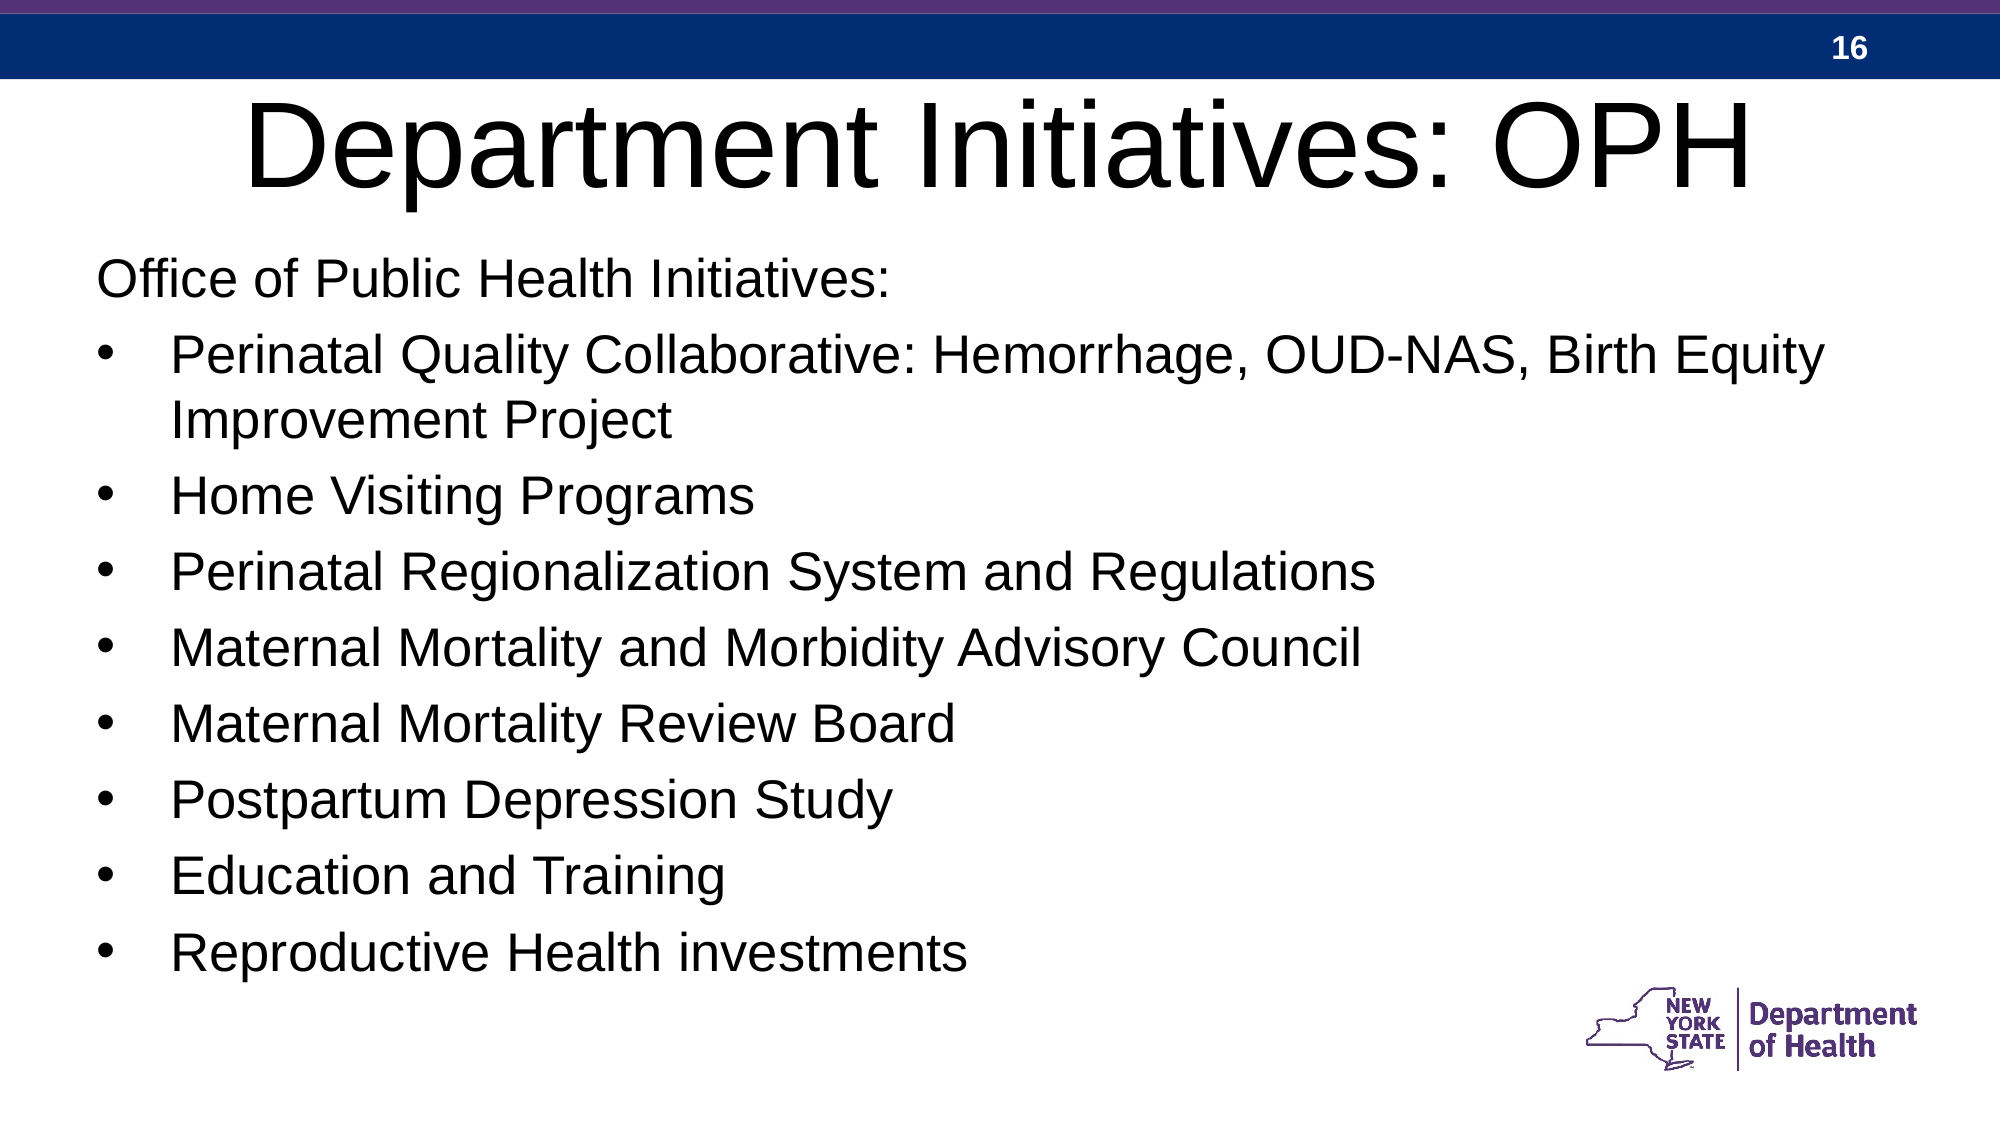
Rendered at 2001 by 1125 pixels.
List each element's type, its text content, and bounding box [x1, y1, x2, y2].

title Department Initiatives: OPH [99, 45, 1900, 232]
list Office of Public Health Initiatives: Perinatal Quality Collaborative: Hemorrhage, OUD-NAS, Birth Equity Improvement Project Home Visiting Programs Perinatal Regionalization System and Regulations Maternal Mortality and Morbidity Advisory Council Maternal Mortality Review Board Postpartum Depression Study Education and Training Reproductive Health investments [76, 232, 1968, 998]
picture [1586, 998, 1917, 1071]
